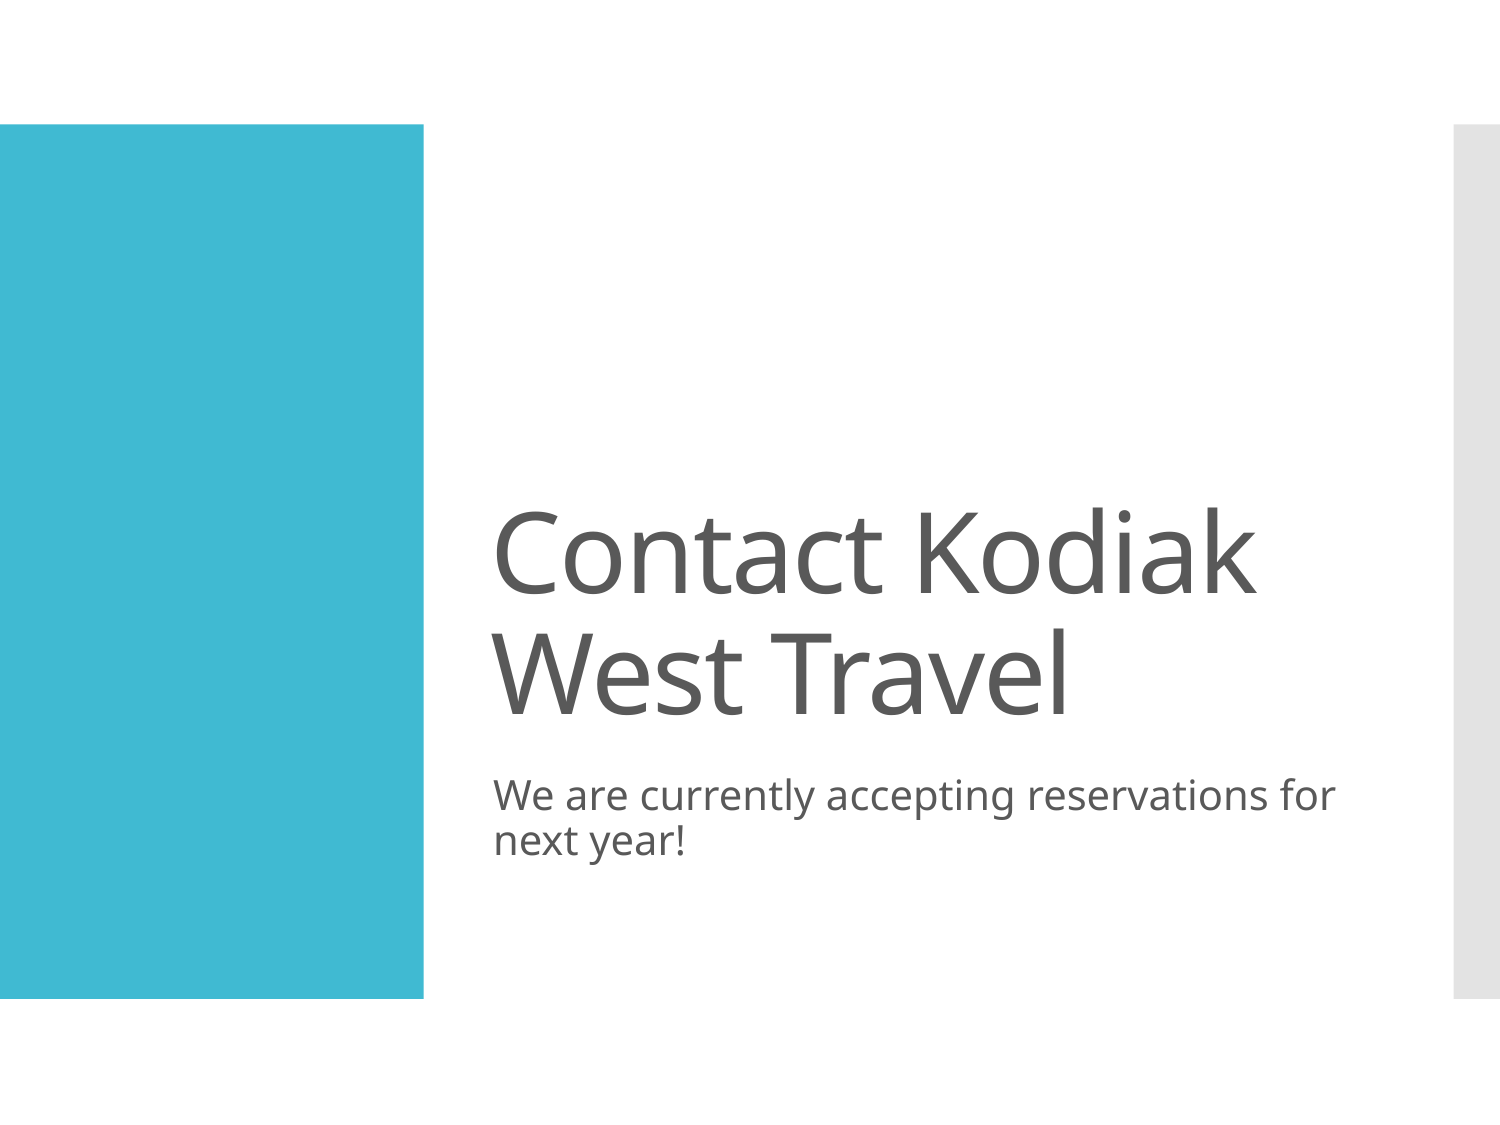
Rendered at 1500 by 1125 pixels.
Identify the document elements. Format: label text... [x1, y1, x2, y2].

list We are currently accepting reservations for next year! [478, 766, 1379, 917]
title Contact Kodiak West Travel [475, 213, 1376, 747]
